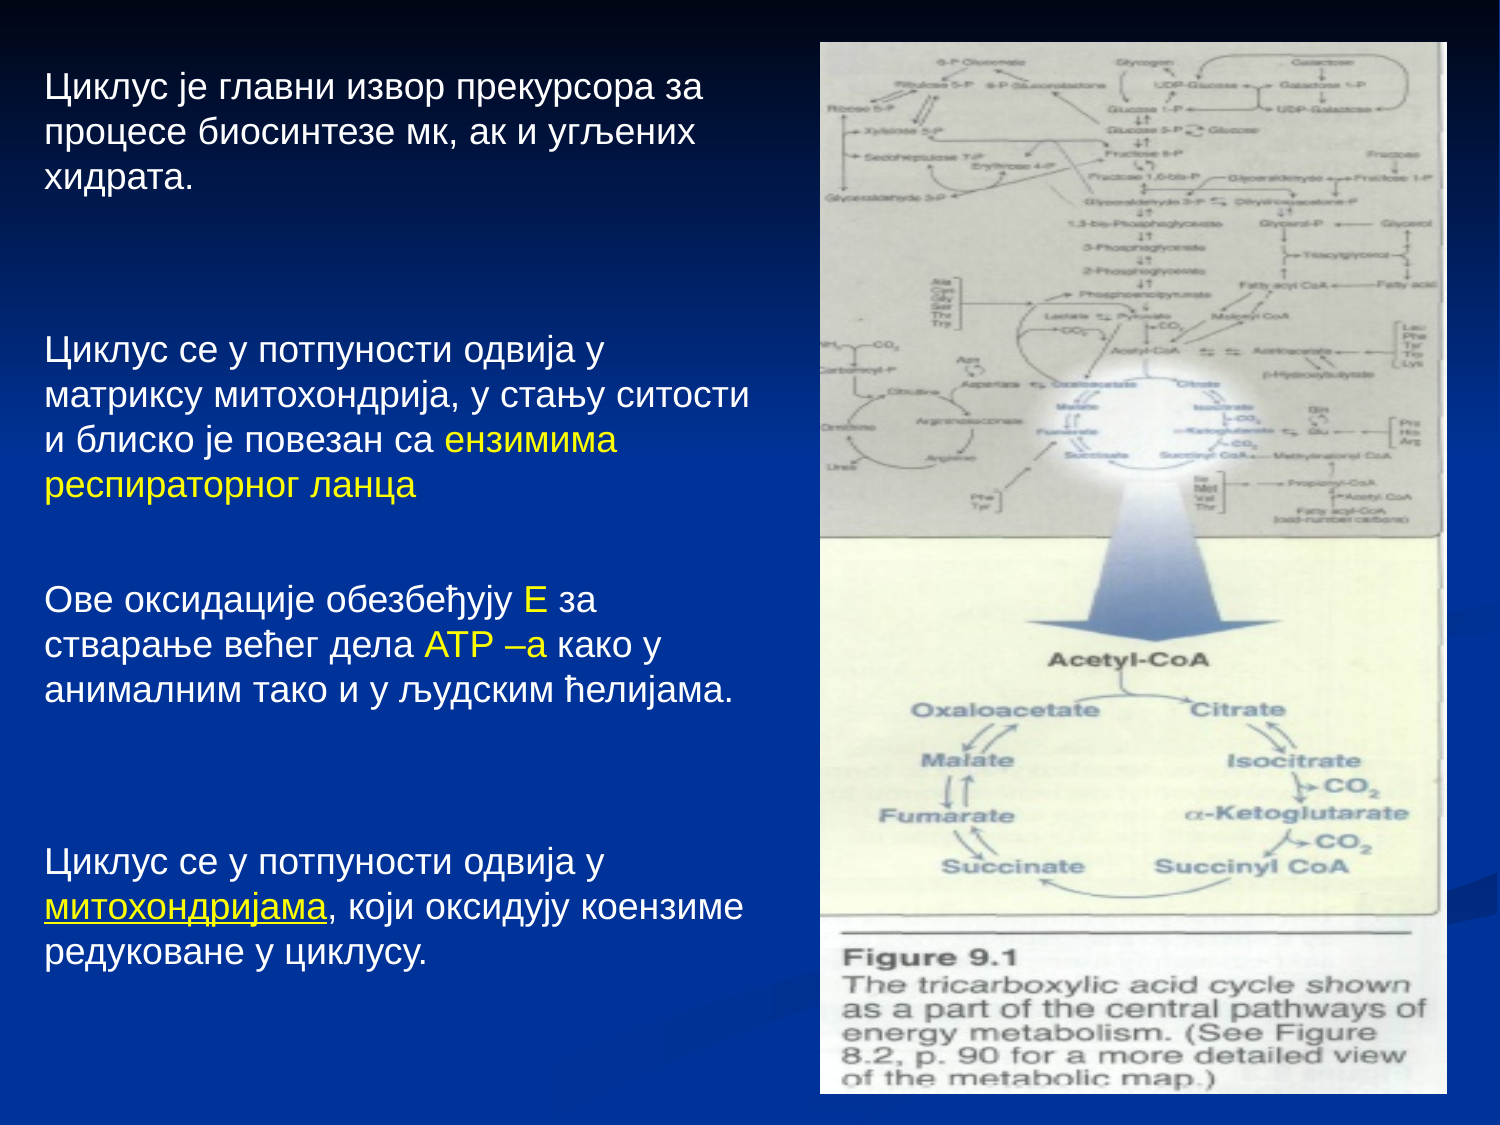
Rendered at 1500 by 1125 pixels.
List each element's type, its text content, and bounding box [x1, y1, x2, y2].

text_box Циклус је главни извор прекурсора за процесе биосинтезе мк, ак и угљених хидрата. Циклус се у потпуности одвија у матриксу митохондрија, у стању ситости и блиско је повезан са ензимима респираторног ланца Ове оксидације обезбеђују Е за стварање већег дела ATP –а како у анималним тако и у људским ћелијама. Циклус се у потпуности одвија у митохондријама, који оксидују коензиме редуковане у циклусу. [29, 54, 774, 980]
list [820, 42, 1448, 1095]
